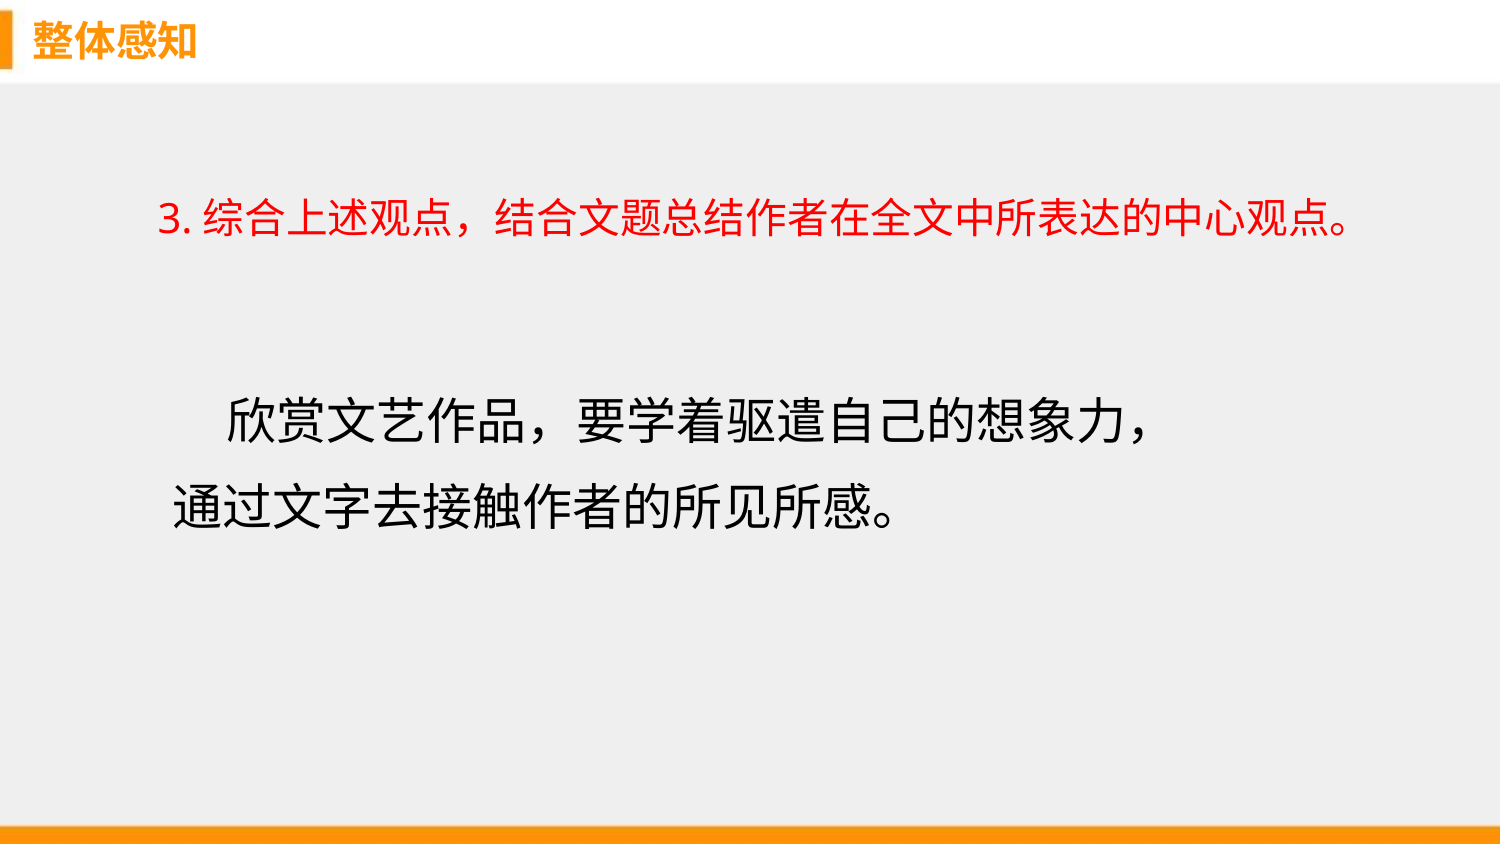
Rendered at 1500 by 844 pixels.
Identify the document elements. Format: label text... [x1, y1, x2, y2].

text_box 欣赏文艺作品，要学着驱遣自己的想象力，通过文字去接触作者的所见所感。 [158, 345, 1237, 543]
text_box 3.综合上述观点，结合文题总结作者在全文中所表达的中心观点。 [142, 174, 1358, 250]
text_box 整体感知 [17, 0, 798, 80]
picture [0, 0, 1500, 844]
